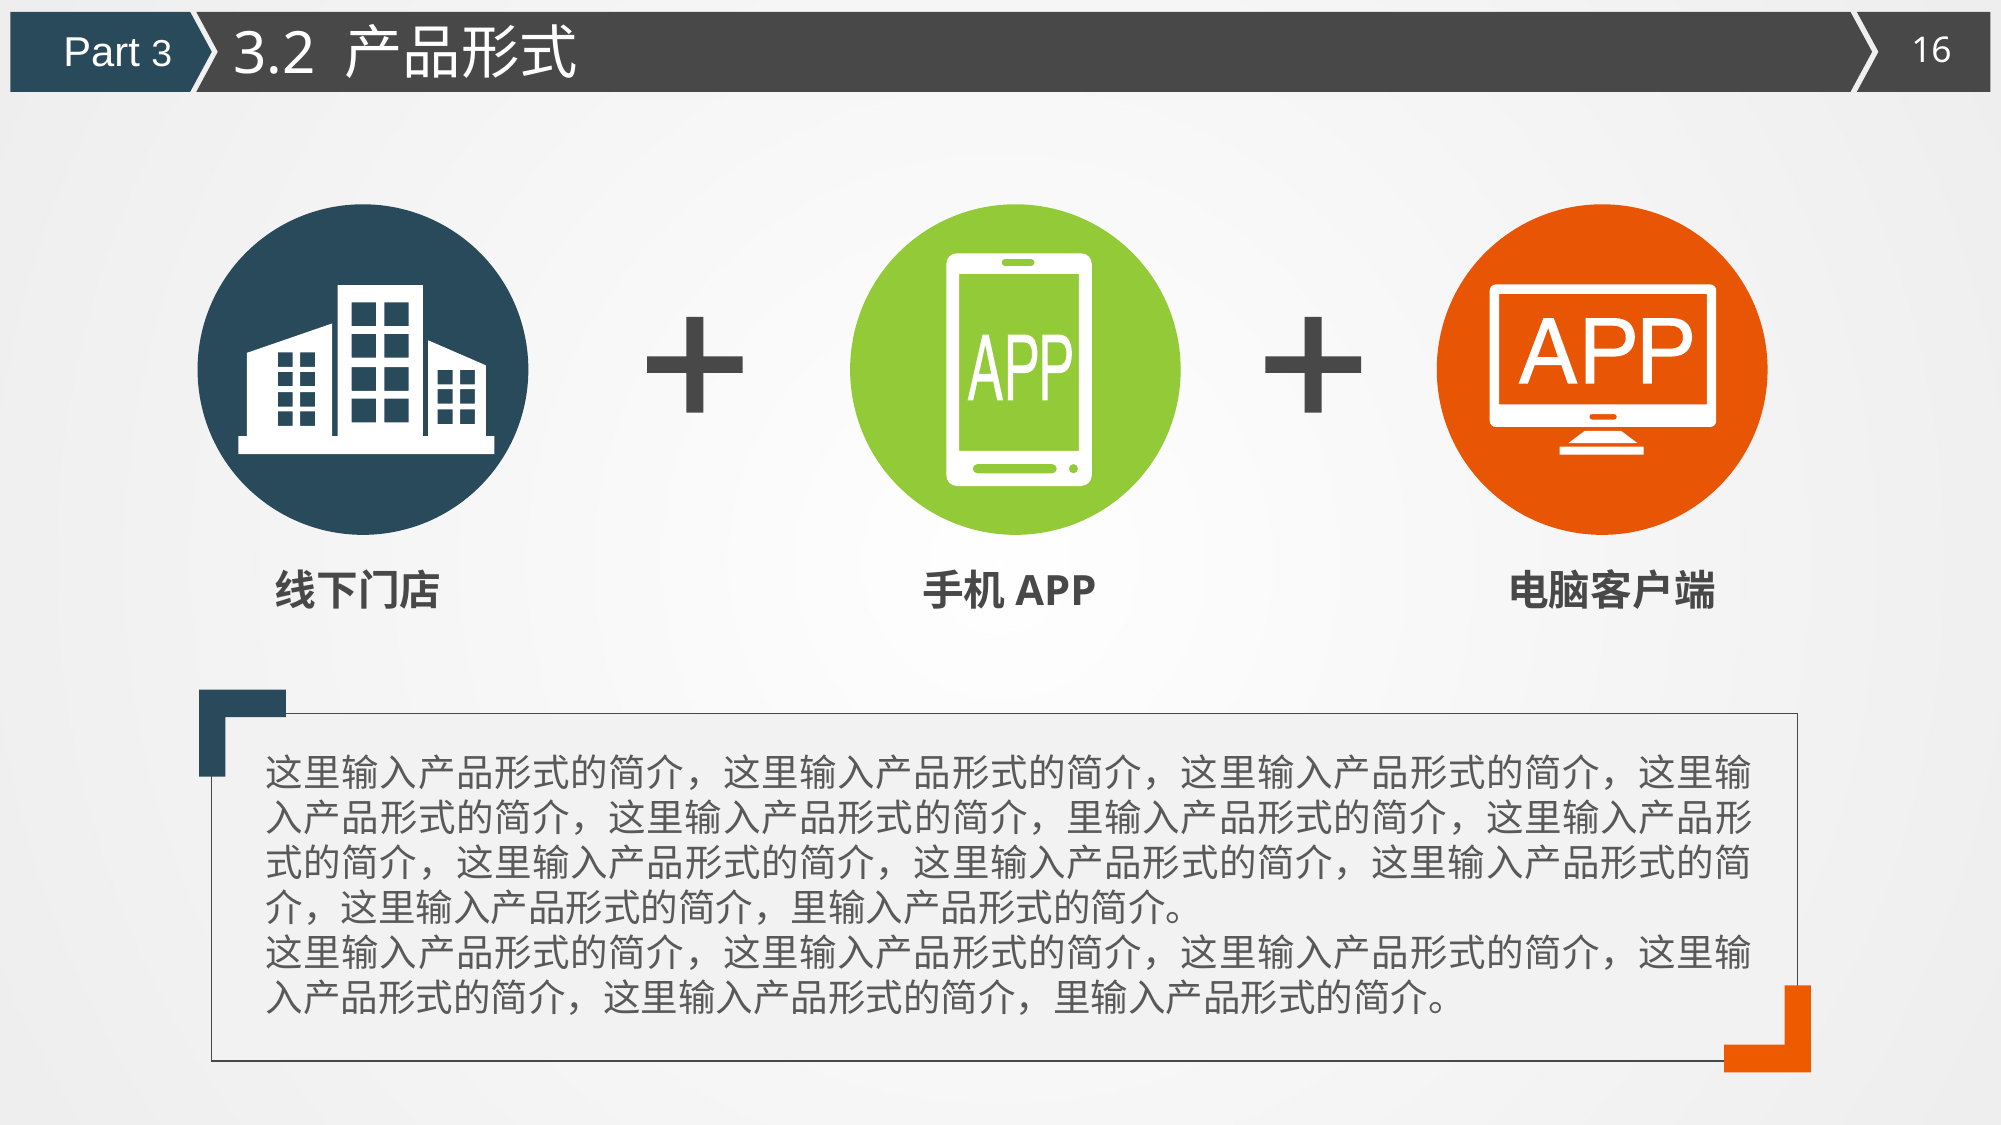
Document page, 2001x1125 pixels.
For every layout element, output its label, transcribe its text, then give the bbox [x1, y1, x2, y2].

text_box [197, 204, 529, 536]
text_box 手机APP [872, 555, 1146, 621]
text_box [1724, 985, 1811, 1073]
text_box [199, 689, 286, 777]
text_box 线下门店 [221, 555, 495, 621]
text_box 3.2 产品形式 [218, 7, 1046, 93]
text_box 这里输入产品形式的简介，这里输入产品形式的简介，这里输入产品形式的简介，这里输入产品形式的简介，这里输入产品形式的简介，里输入产品形式的简介，这里输入产品形式的简介，这里输入产品形式的简介，这里输入产品形式的简介，这里输入产品形式的简介，这里输入产品形式的简介，里输入产品形式的简介。 这里输入产品形式的简介，这里输入产品形式的简介，这里输入产品形式的简介，这里输入产品形式的简介，这里输入产品形式的简介，里输入产品形式的简介。 [250, 741, 1768, 1026]
picture [0, 0, 2001, 1125]
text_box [1436, 204, 1768, 536]
text_box [211, 713, 1798, 1061]
text_box Part 3 [22, 17, 198, 83]
text_box [647, 316, 743, 413]
text_box [1265, 316, 1362, 413]
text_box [849, 204, 1181, 536]
text_box 电脑客户端 [1475, 555, 1749, 621]
